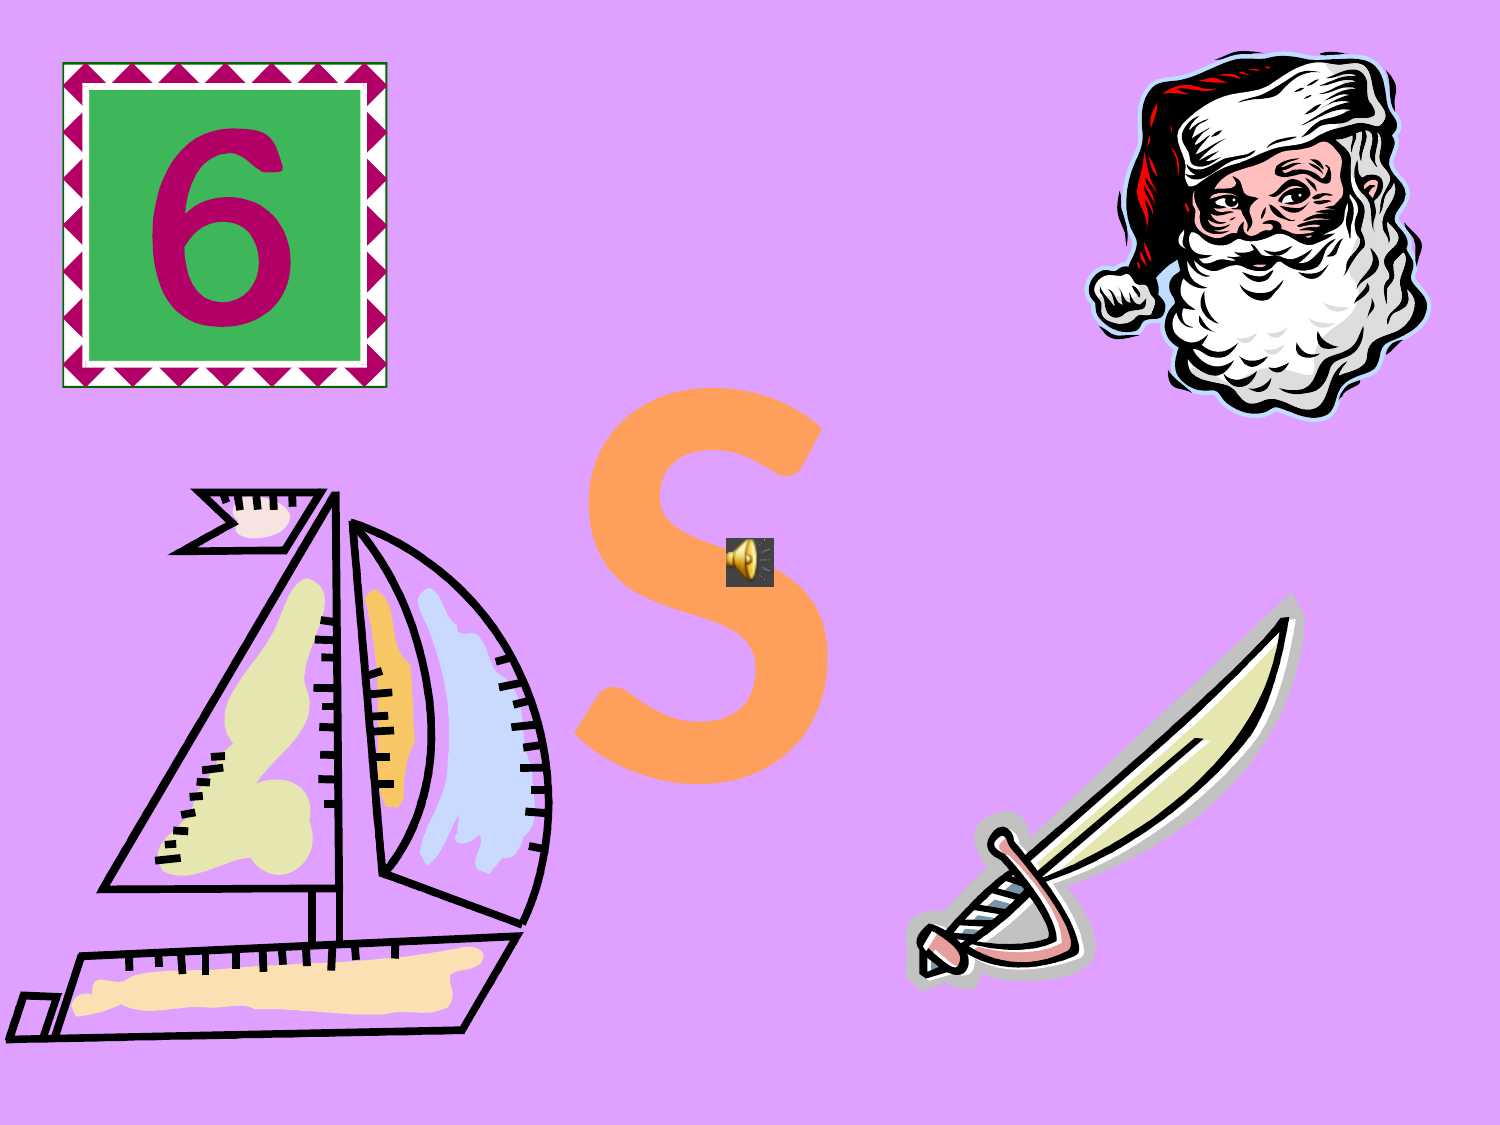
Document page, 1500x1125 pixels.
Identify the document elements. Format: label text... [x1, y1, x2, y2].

picture [899, 587, 1310, 997]
picture [724, 537, 776, 588]
picture [62, 62, 388, 388]
picture [1082, 49, 1433, 426]
picture [0, 487, 558, 1049]
text_box S [547, 174, 861, 908]
